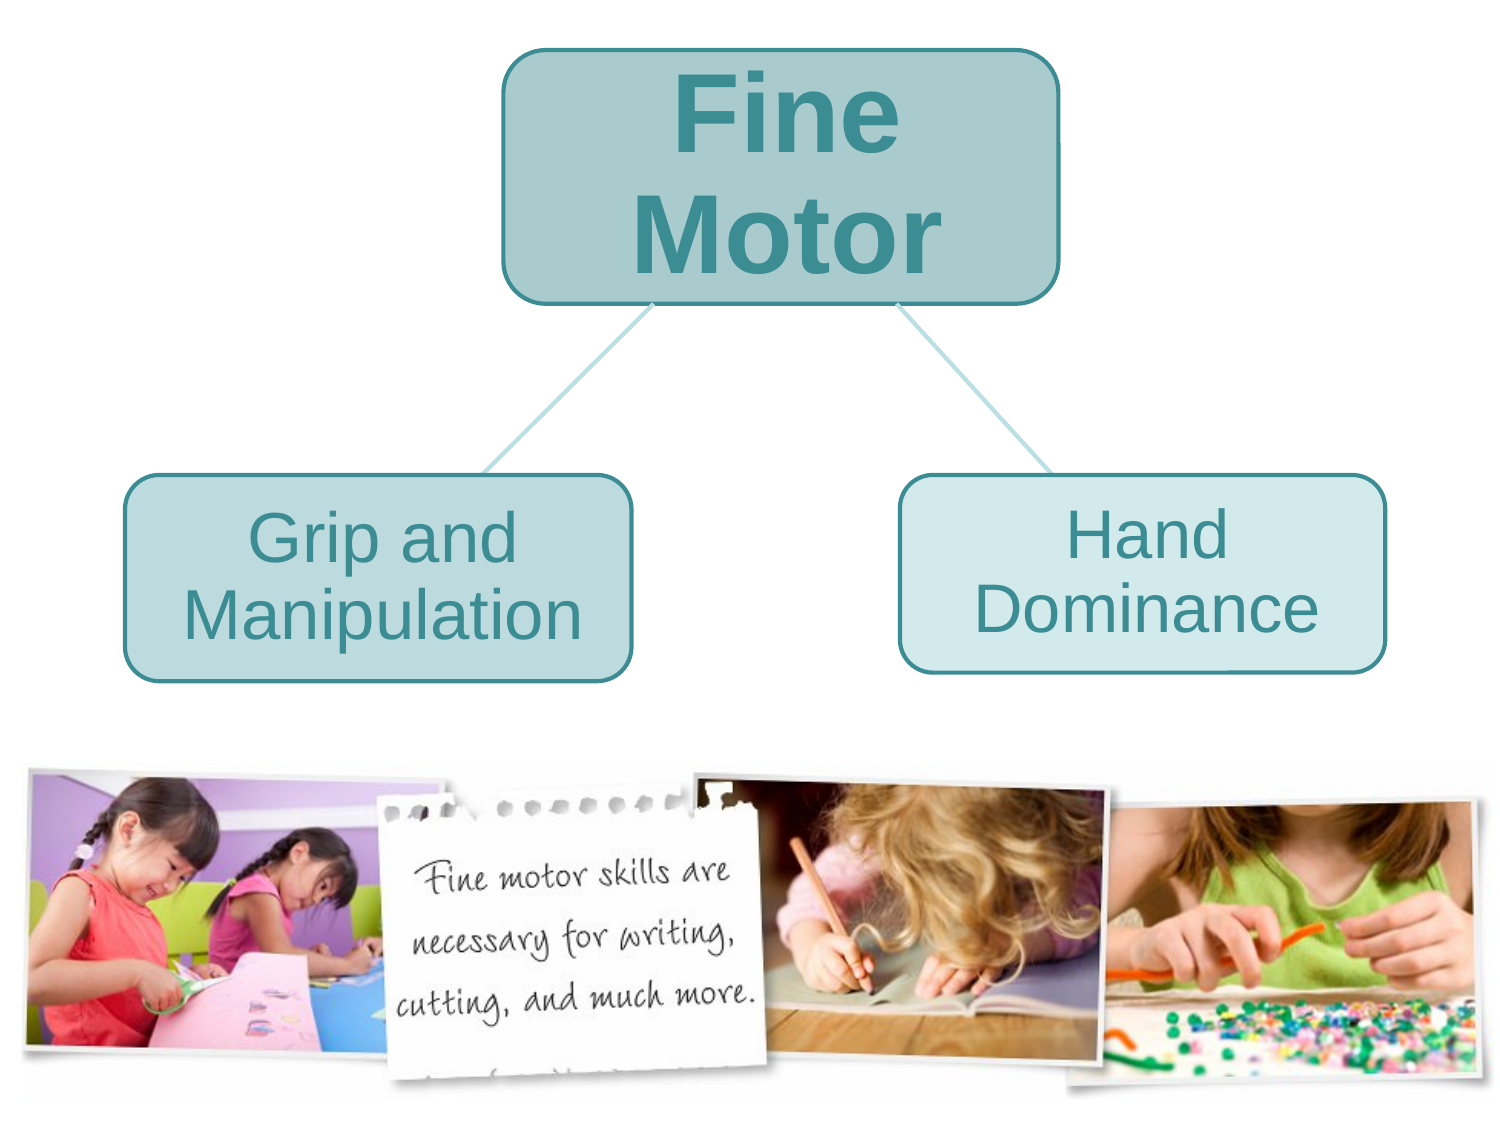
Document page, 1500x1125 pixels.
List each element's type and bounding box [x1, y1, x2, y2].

text_box [0, 49, 1463, 897]
picture [20, 762, 1495, 1101]
